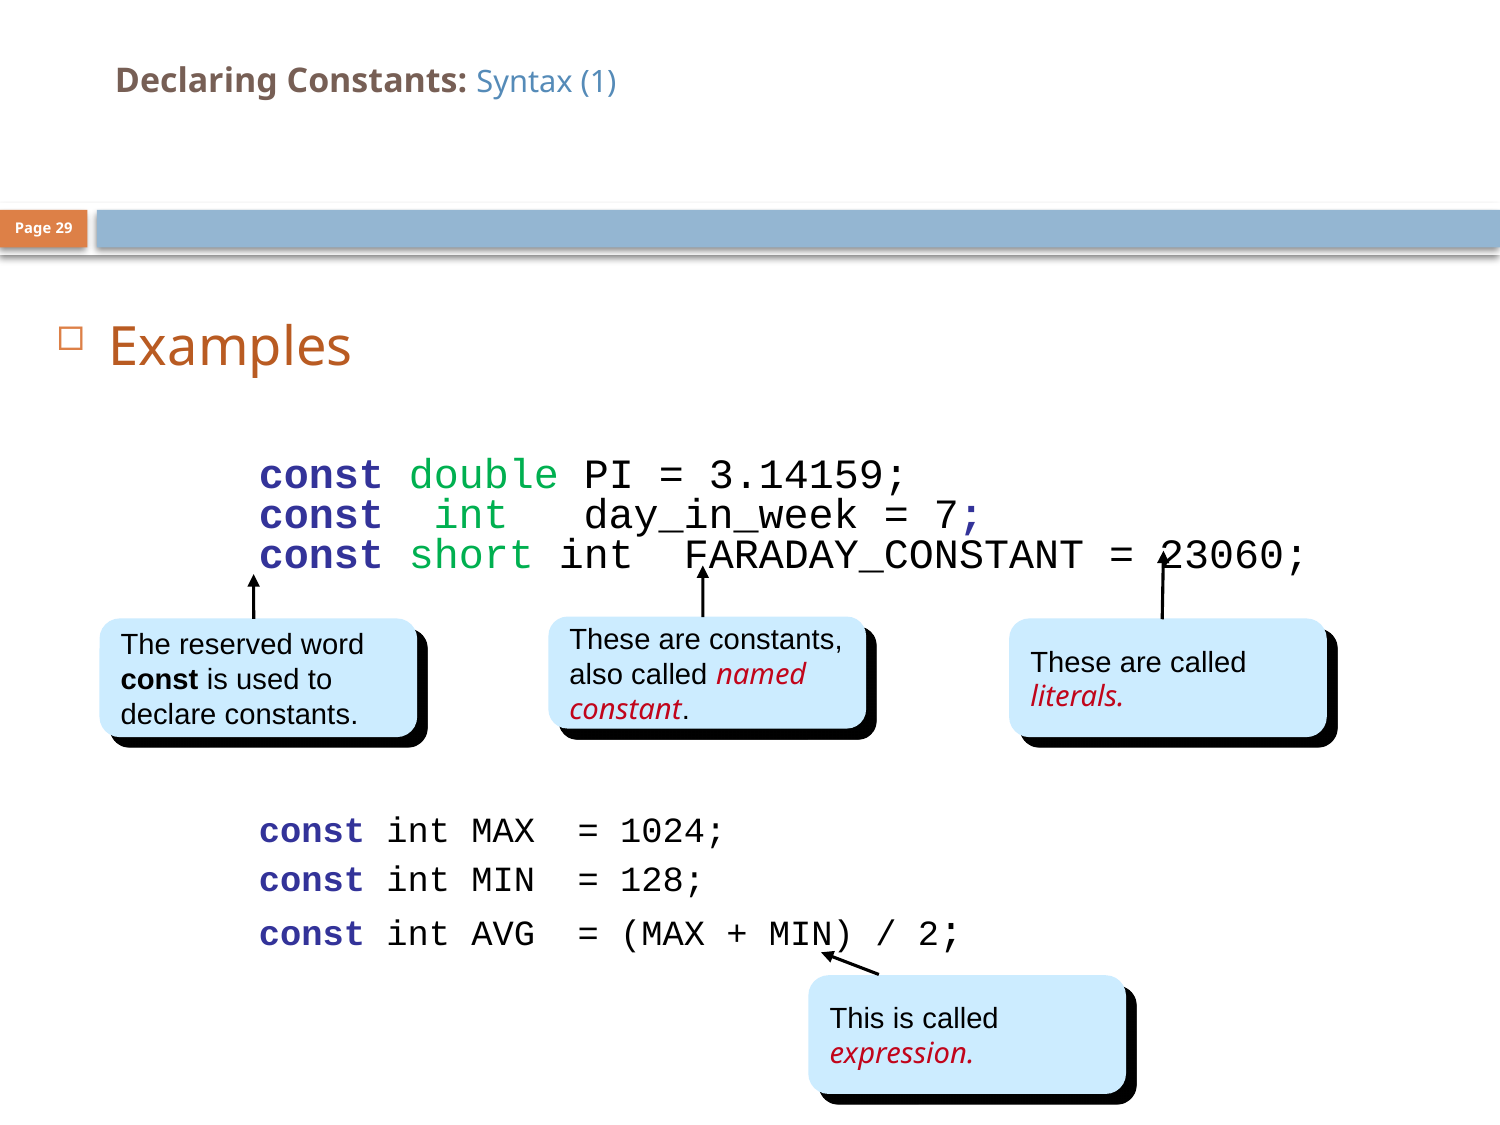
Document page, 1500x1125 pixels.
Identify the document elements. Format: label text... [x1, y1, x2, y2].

title Declaring Constants: Syntax (1) [99, 49, 1376, 149]
list Examples const double PI = 3.14159; const int day_in_week = 7; const short int FARADAY_CONSTANT = 23060; const int MAX = 1024; const int MIN = 128; const int AVG = (MAX + MIN) / 2; [40, 231, 1500, 1095]
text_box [548, 565, 866, 729]
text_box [808, 951, 1126, 1094]
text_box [1009, 550, 1327, 737]
slide_number Page 29 [0, 208, 88, 249]
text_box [99, 573, 417, 737]
